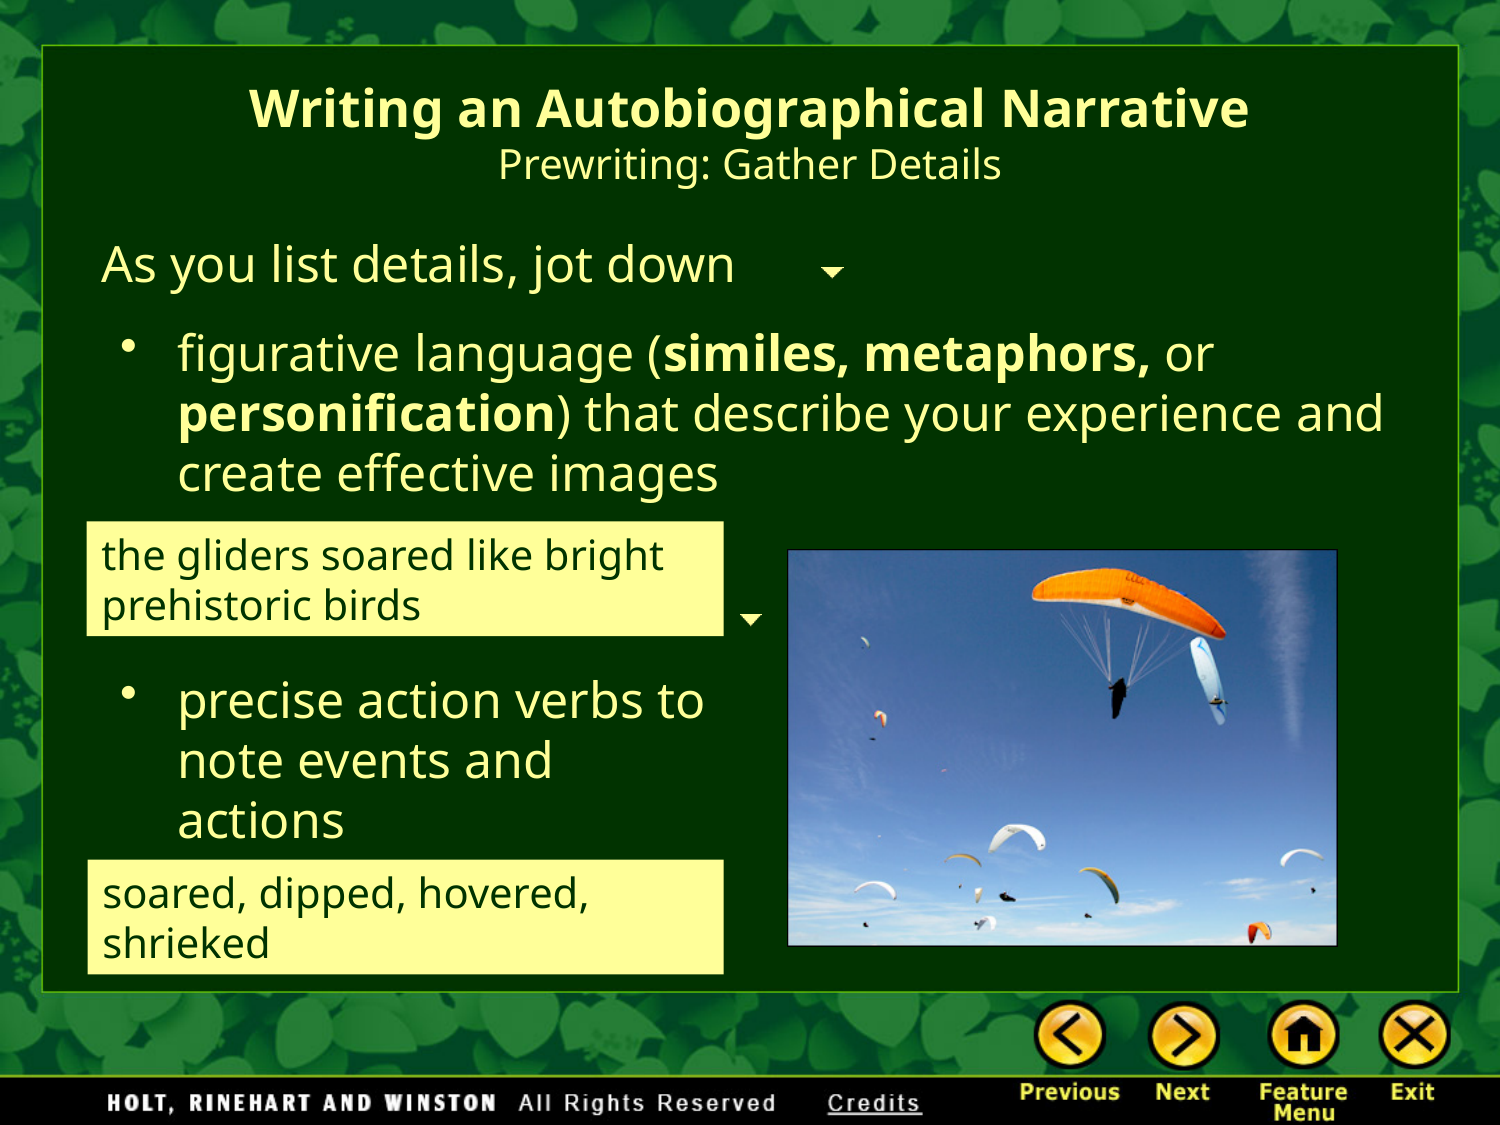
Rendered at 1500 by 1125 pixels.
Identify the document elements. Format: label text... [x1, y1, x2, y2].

text_box soared, dipped, hovered, shrieked [87, 859, 724, 975]
text_box precise action verbs to note events and actions [86, 661, 724, 857]
picture [0, 0, 1500, 1125]
text_box figurative language (similes, metaphors, or personification) that describe your experience and create effective images [86, 314, 1413, 509]
text_box the gliders soared like bright prehistoric birds [86, 521, 724, 637]
text_box As you list details, jot down [86, 224, 1413, 300]
title Writing an Autobiographical Narrative Prewriting: Gather Details [87, 87, 1413, 176]
